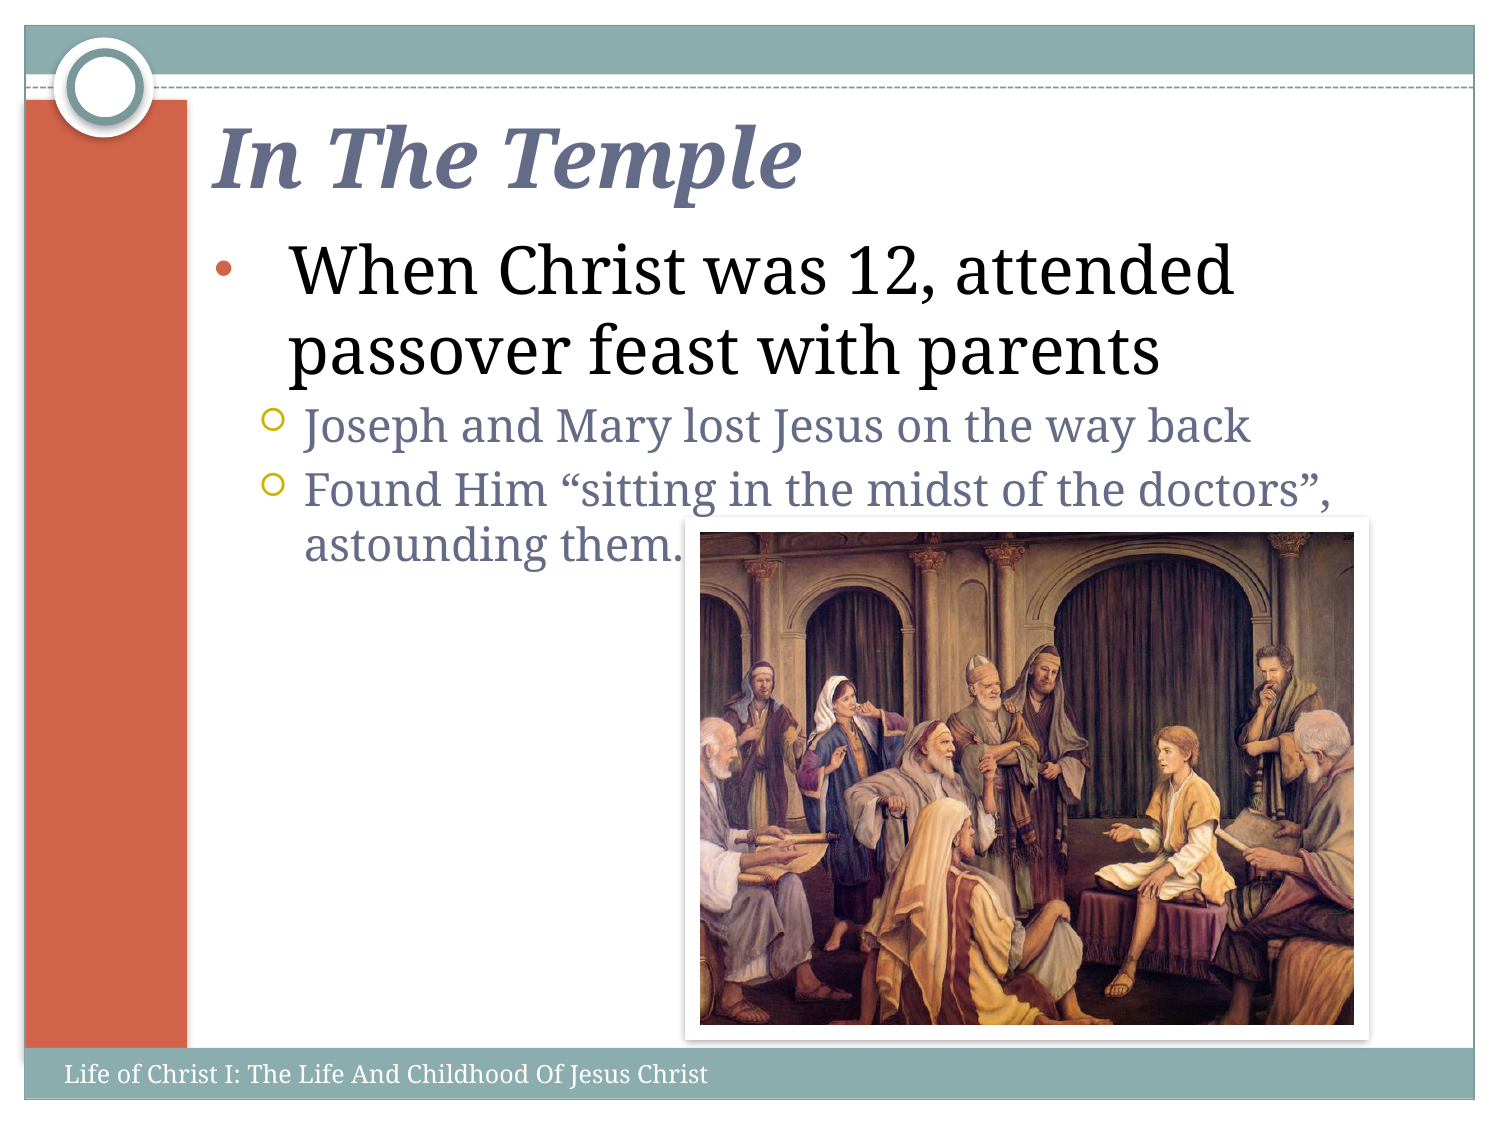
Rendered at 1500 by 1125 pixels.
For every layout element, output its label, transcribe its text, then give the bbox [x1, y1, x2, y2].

footer Life of Christ I: The Life And Childhood Of Jesus Christ [49, 1051, 949, 1112]
title In The Temple [198, 98, 1472, 299]
picture [699, 531, 1355, 1026]
text_box When Christ was 12, attended passover feast with parents Joseph and Mary lost Jesus on the way back Found Him “sitting in the midst of the doctors”, astounding them. [198, 220, 1455, 1025]
